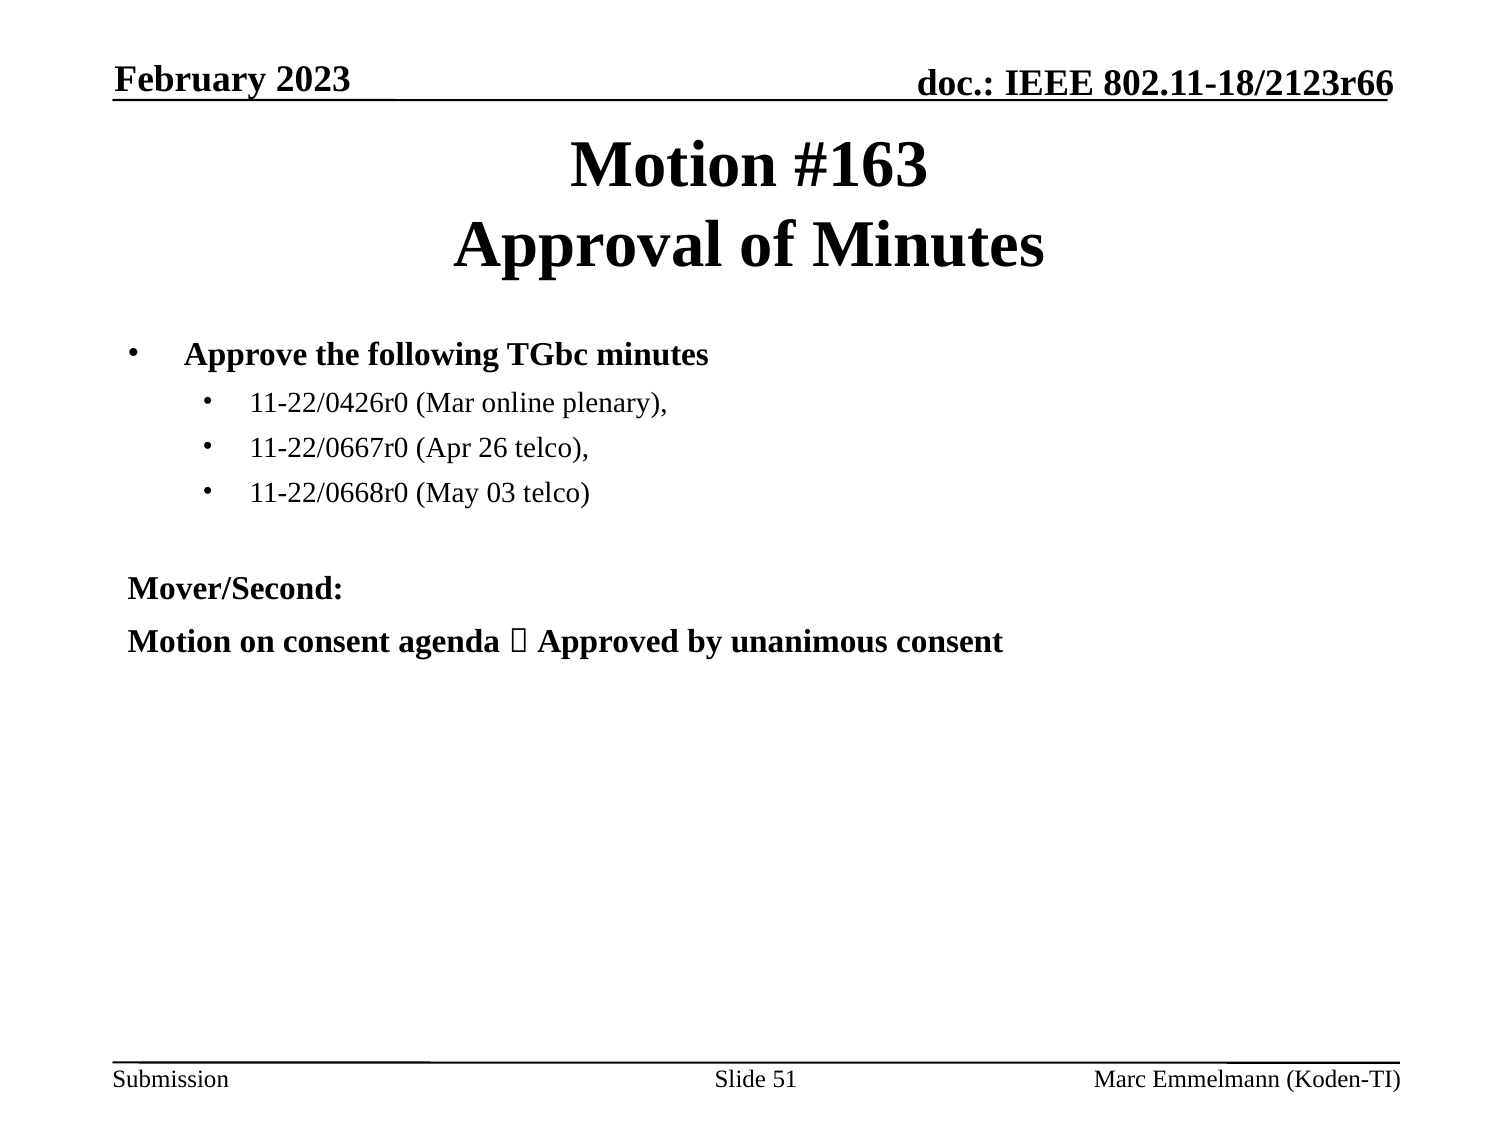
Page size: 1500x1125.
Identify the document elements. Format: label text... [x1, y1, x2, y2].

footer Marc Emmelmann (Koden-TI) [878, 1061, 1402, 1093]
list Approve the following TGbc minutes 11-22/0426r0 (Mar online plenary), 11-22/0667r0 (Apr 26 telco), 11-22/0668r0 (May 03 telco) Mover/Second: Motion on consent agenda  Approved by unanimous consent [112, 324, 1388, 1000]
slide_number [114, 54, 423, 100]
slide_number Slide 51 [712, 1061, 800, 1123]
title Motion #163 Approval of Minutes [112, 112, 1388, 288]
